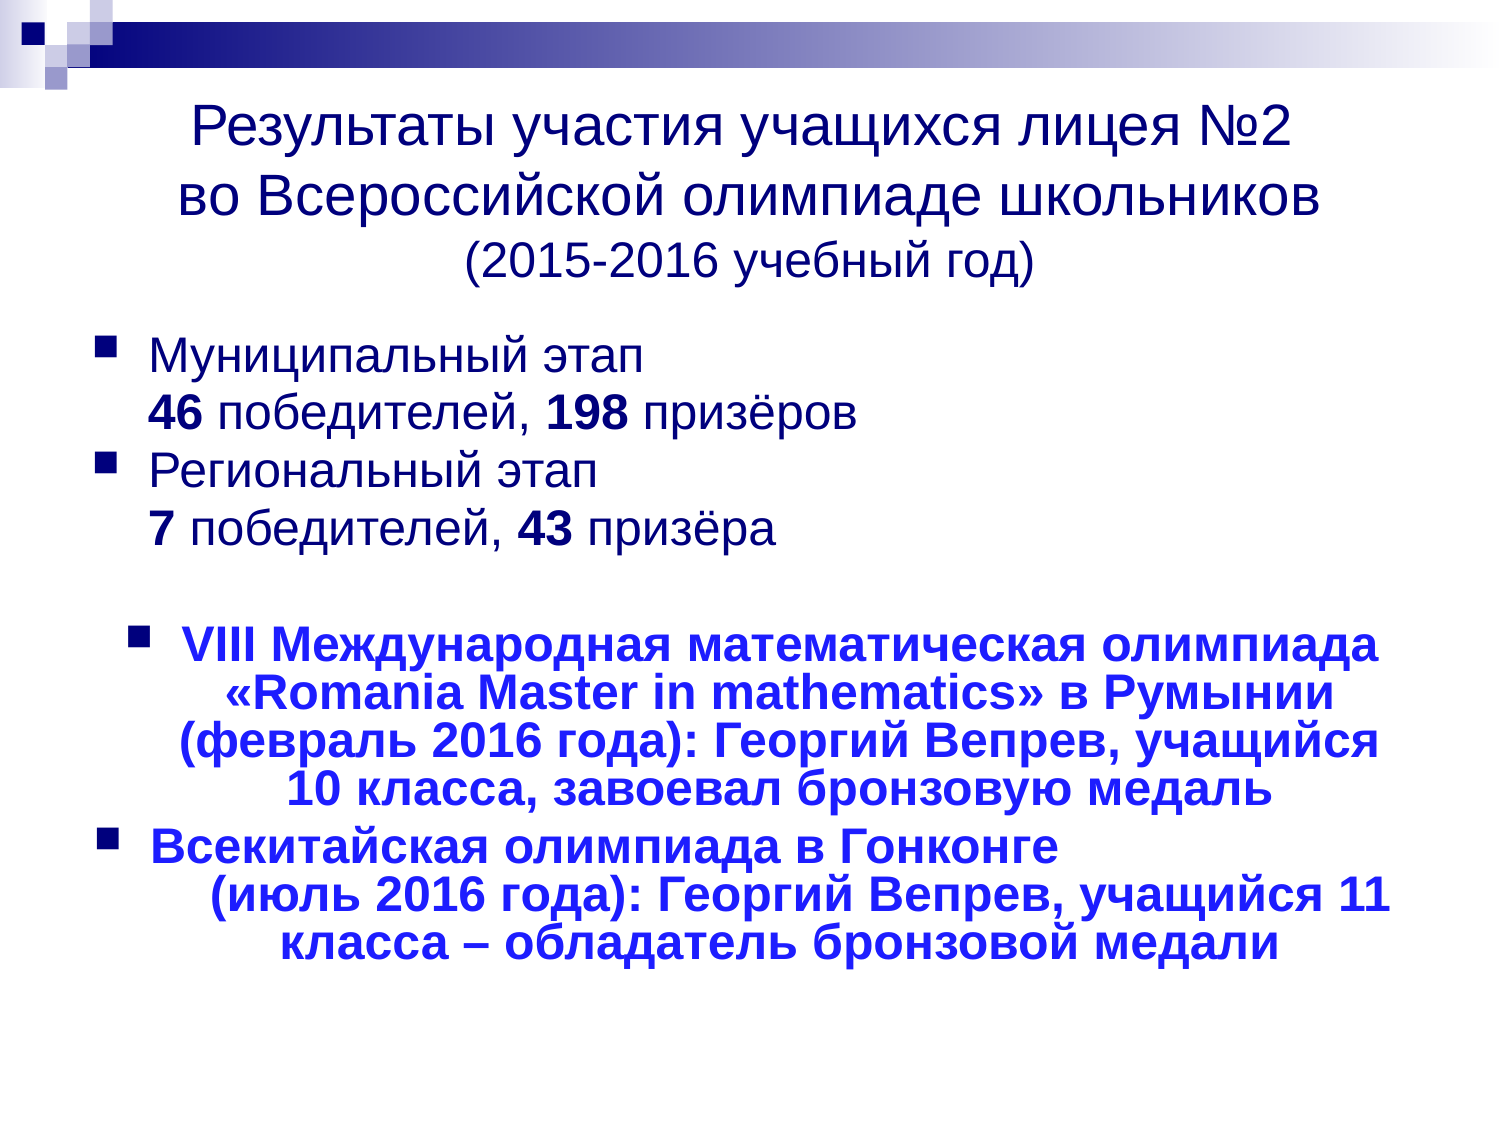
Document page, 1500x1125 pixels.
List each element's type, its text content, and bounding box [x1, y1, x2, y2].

list Муниципальный этап 46 победителей, 198 призёров Региональный этап 7 победителей, 43 призёра VIII Международная математическая олимпиада «Romania Master in mathematics» в Румынии (февраль 2016 года): Георгий Вепрев, учащийся 10 класса, завоевал бронзовую медаль Всекитайская олимпиада в Гонконге (июль 2016 года): Георгий Вепрев, учащийся 11 класса – обладатель бронзовой медали [76, 326, 1427, 1080]
title Результаты участия учащихся лицея №2 во Всероссийской олимпиаде школьников (2015-2016 учебный год) [75, 75, 1425, 300]
